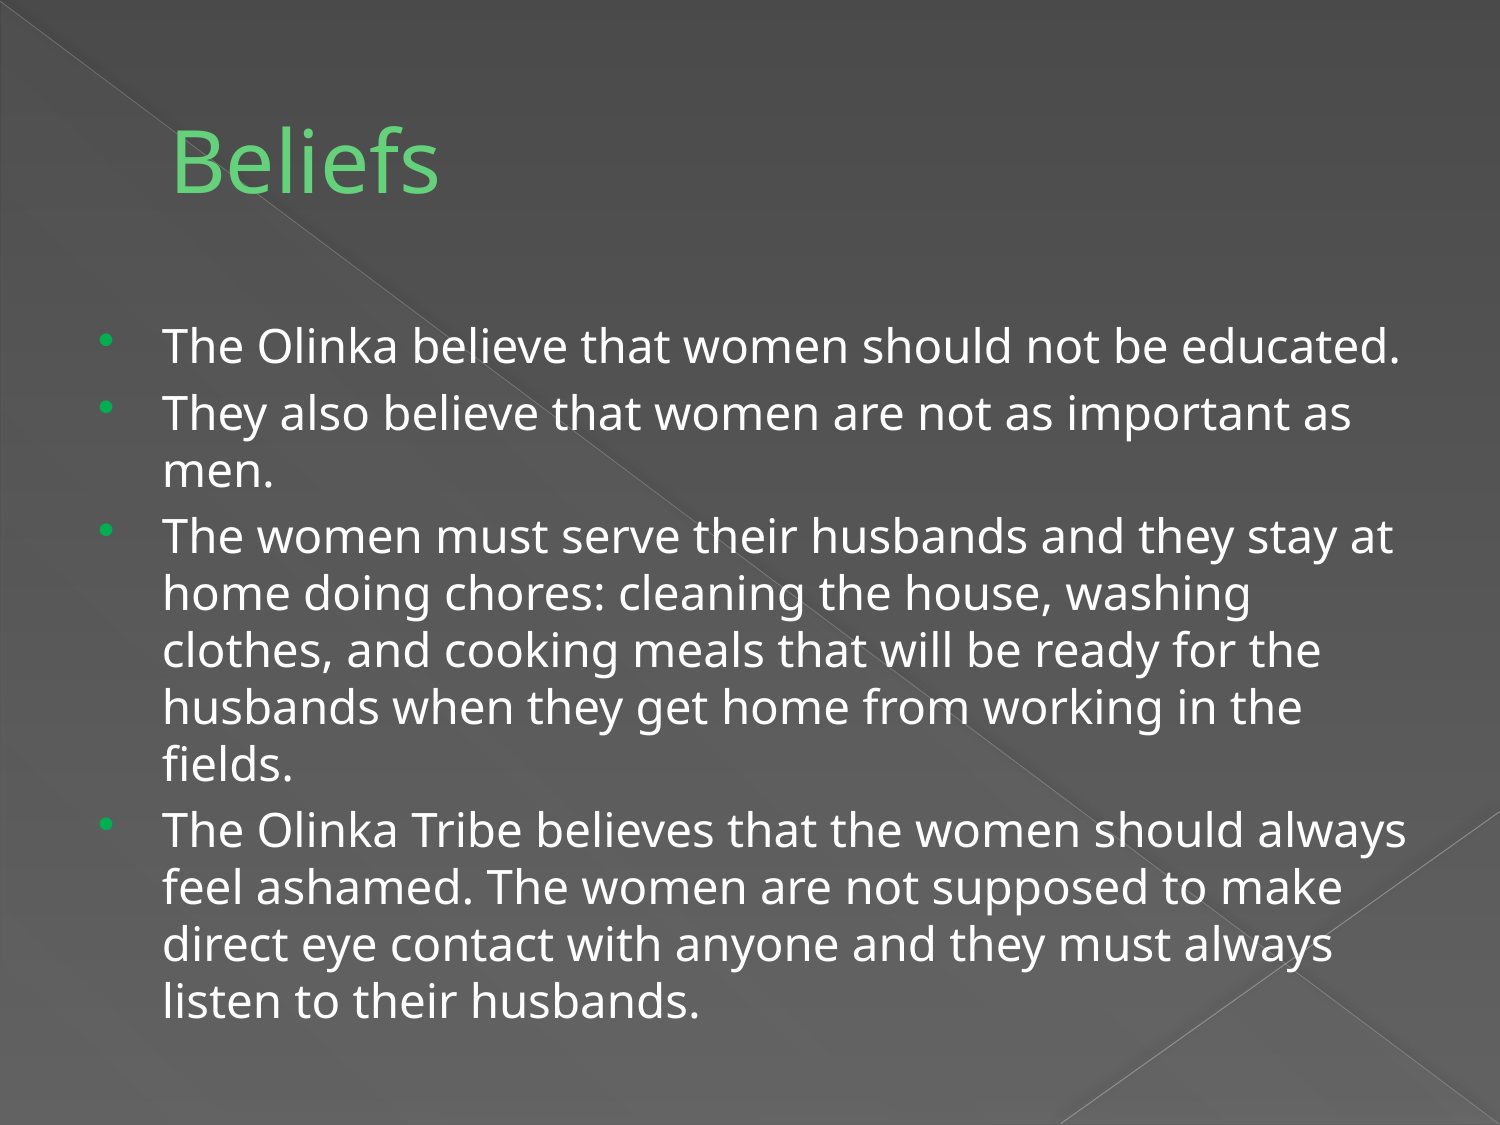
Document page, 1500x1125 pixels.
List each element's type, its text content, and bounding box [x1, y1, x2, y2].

title Beliefs [75, 43, 1425, 274]
list The Olinka believe that women should not be educated. They also believe that women are not as important as men. The women must serve their husbands and they stay at home doing chores: cleaning the house, washing clothes, and cooking meals that will be ready for the husbands when they get home from working in the fields. The Olinka Tribe believes that the women should always feel ashamed. The women are not supposed to make direct eye contact with anyone and they must always listen to their husbands. [75, 308, 1425, 1059]
